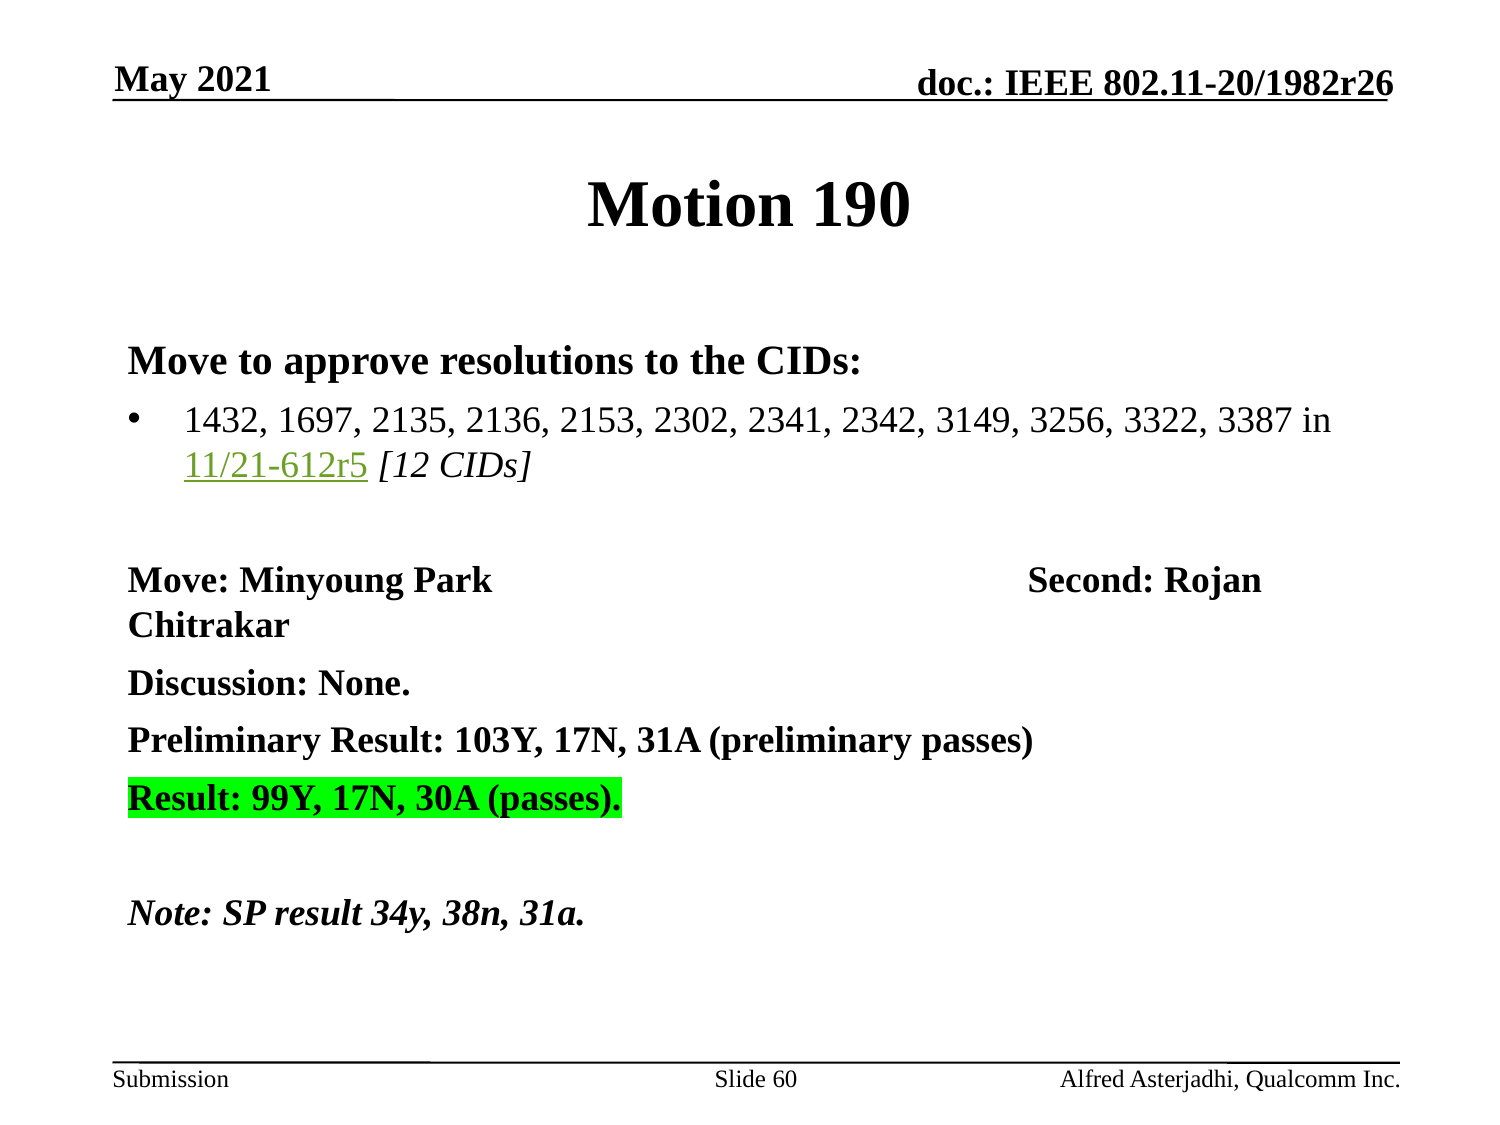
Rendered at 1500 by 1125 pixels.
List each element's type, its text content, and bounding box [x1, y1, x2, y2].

slide_number Slide 60 [712, 1061, 800, 1123]
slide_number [114, 54, 423, 100]
list Move to approve resolutions to the CIDs: 1432, 1697, 2135, 2136, 2153, 2302, 2341, 2342, 3149, 3256, 3322, 3387 in 11/21-612r5 [12 CIDs] Move: Minyoung Park Second: Rojan Chitrakar Discussion: None. Preliminary Result: 103Y, 17N, 31A (preliminary passes) Result: 99Y, 17N, 30A (passes). Note: SP result 34y, 38n, 31a. [112, 324, 1388, 1000]
title Motion 190 [112, 112, 1388, 288]
footer Alfred Asterjadhi, Qualcomm Inc. [878, 1061, 1402, 1093]
